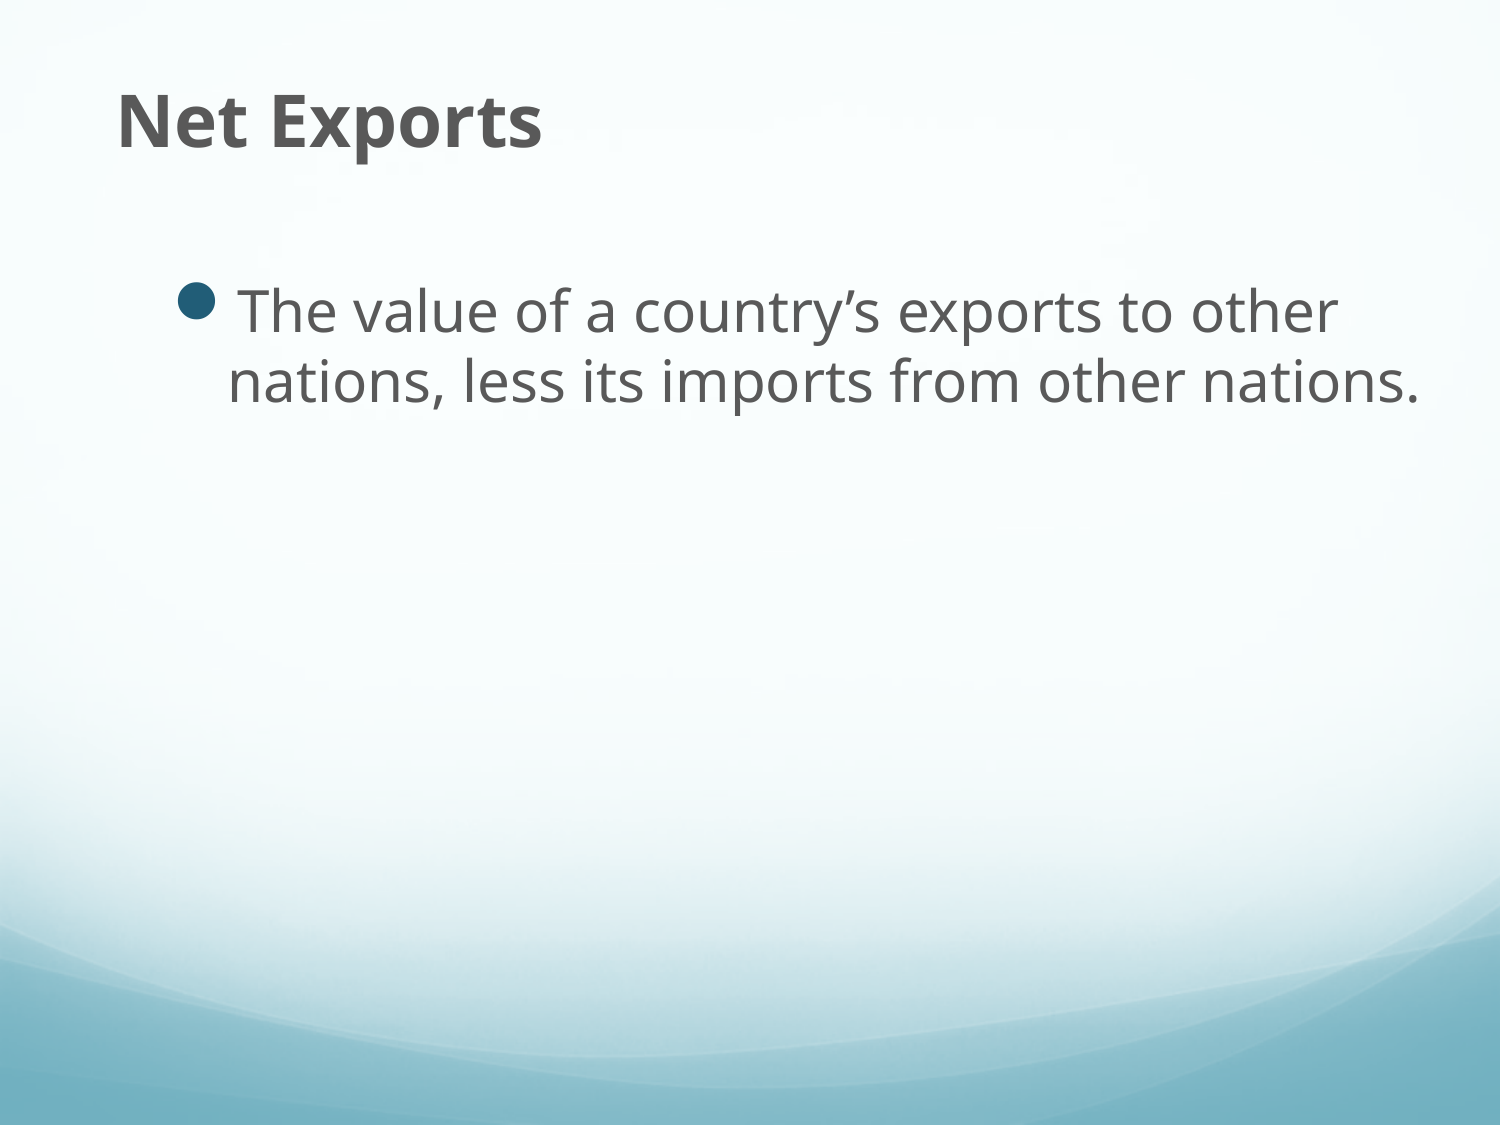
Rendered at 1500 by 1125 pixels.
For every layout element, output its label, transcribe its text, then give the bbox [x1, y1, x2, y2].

list Net Exports The value of a country’s exports to other nations, less its imports from other nations. [100, 67, 1438, 805]
